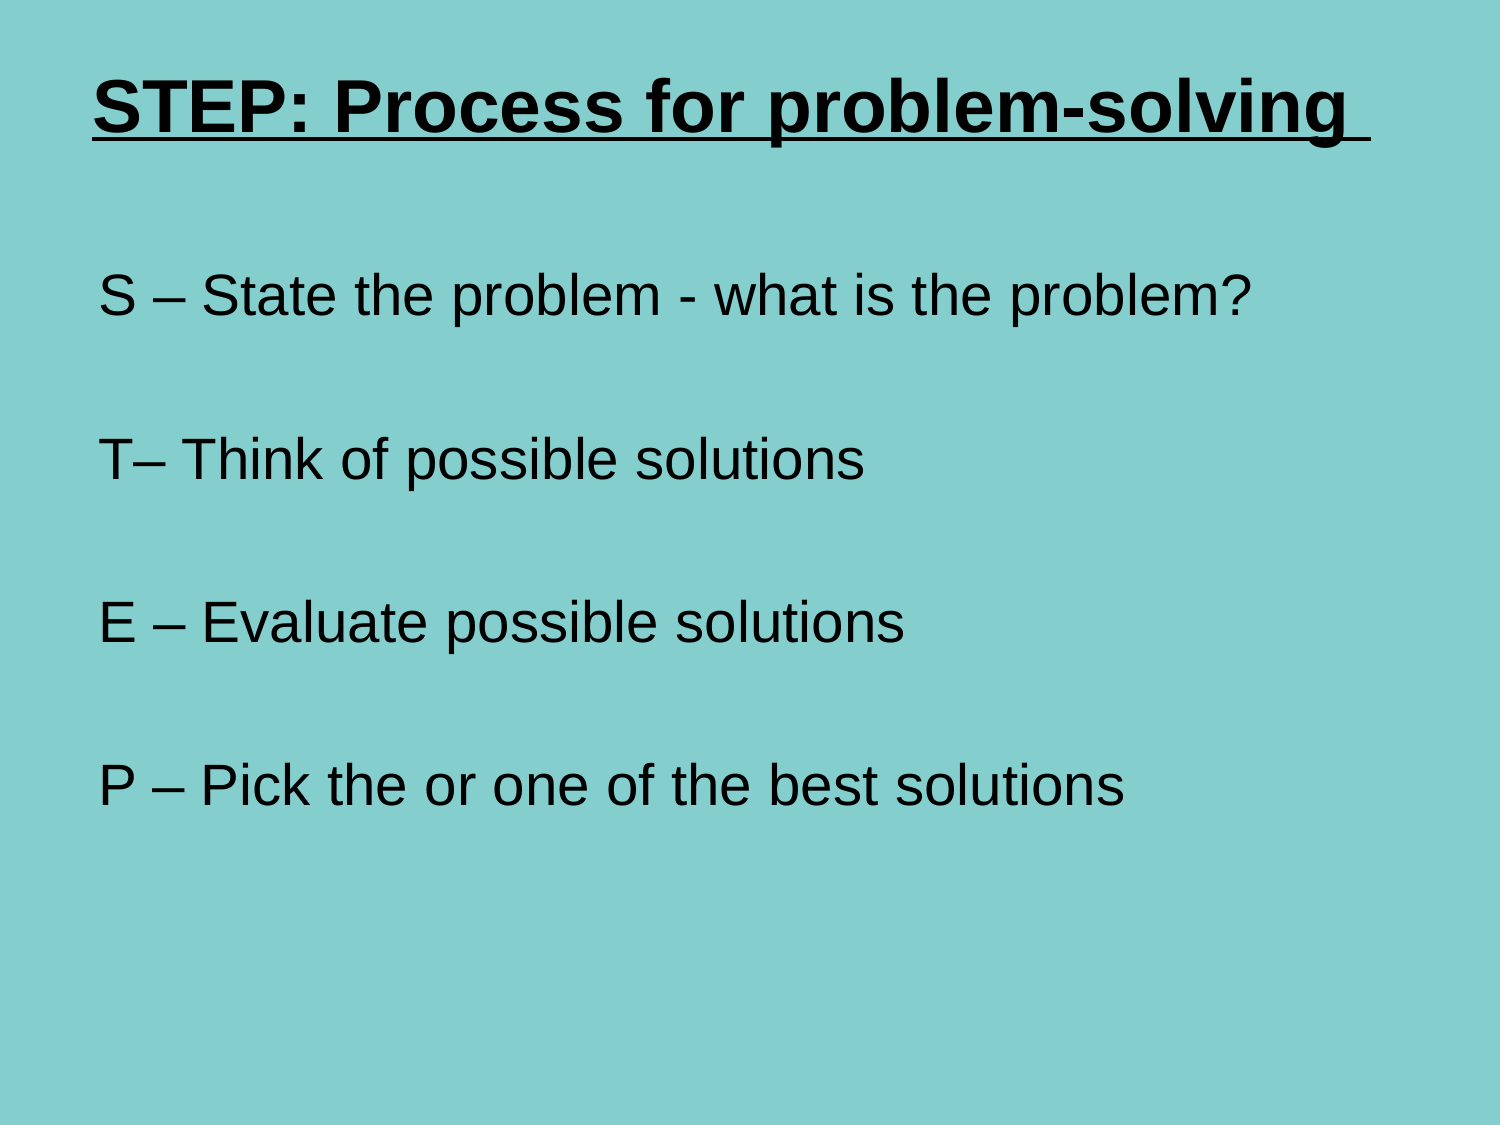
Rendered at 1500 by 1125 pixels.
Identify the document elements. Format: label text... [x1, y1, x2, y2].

title STEP: Process for problem-solving [77, 50, 1440, 250]
list S – State the problem - what is the problem? T– Think of possible solutions E – Evaluate possible solutions P – Pick the or one of the best solutions [83, 249, 1446, 813]
